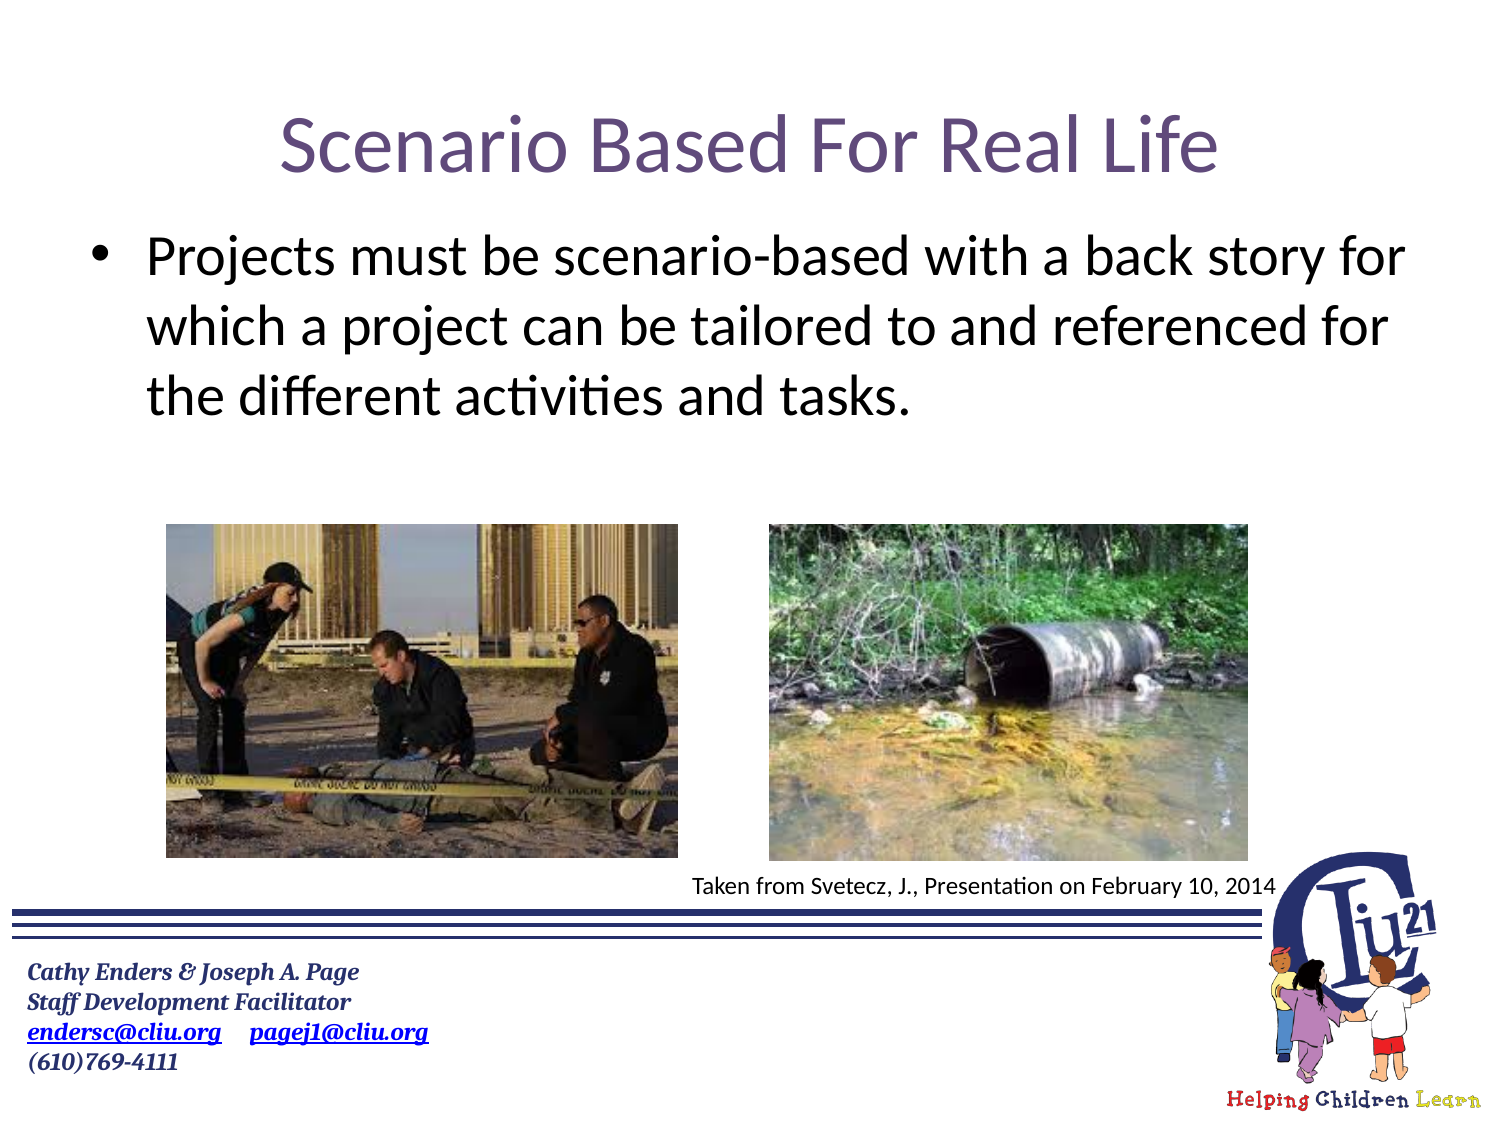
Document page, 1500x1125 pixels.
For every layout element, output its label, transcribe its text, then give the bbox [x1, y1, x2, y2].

list Projects must be scenario-based with a back story for which a project can be tailored to and referenced for the different activities and tasks. [75, 209, 1425, 835]
picture [768, 524, 1248, 861]
picture [166, 524, 678, 858]
title Scenario Based For Real Life [75, 45, 1425, 209]
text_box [12, 837, 1500, 1121]
